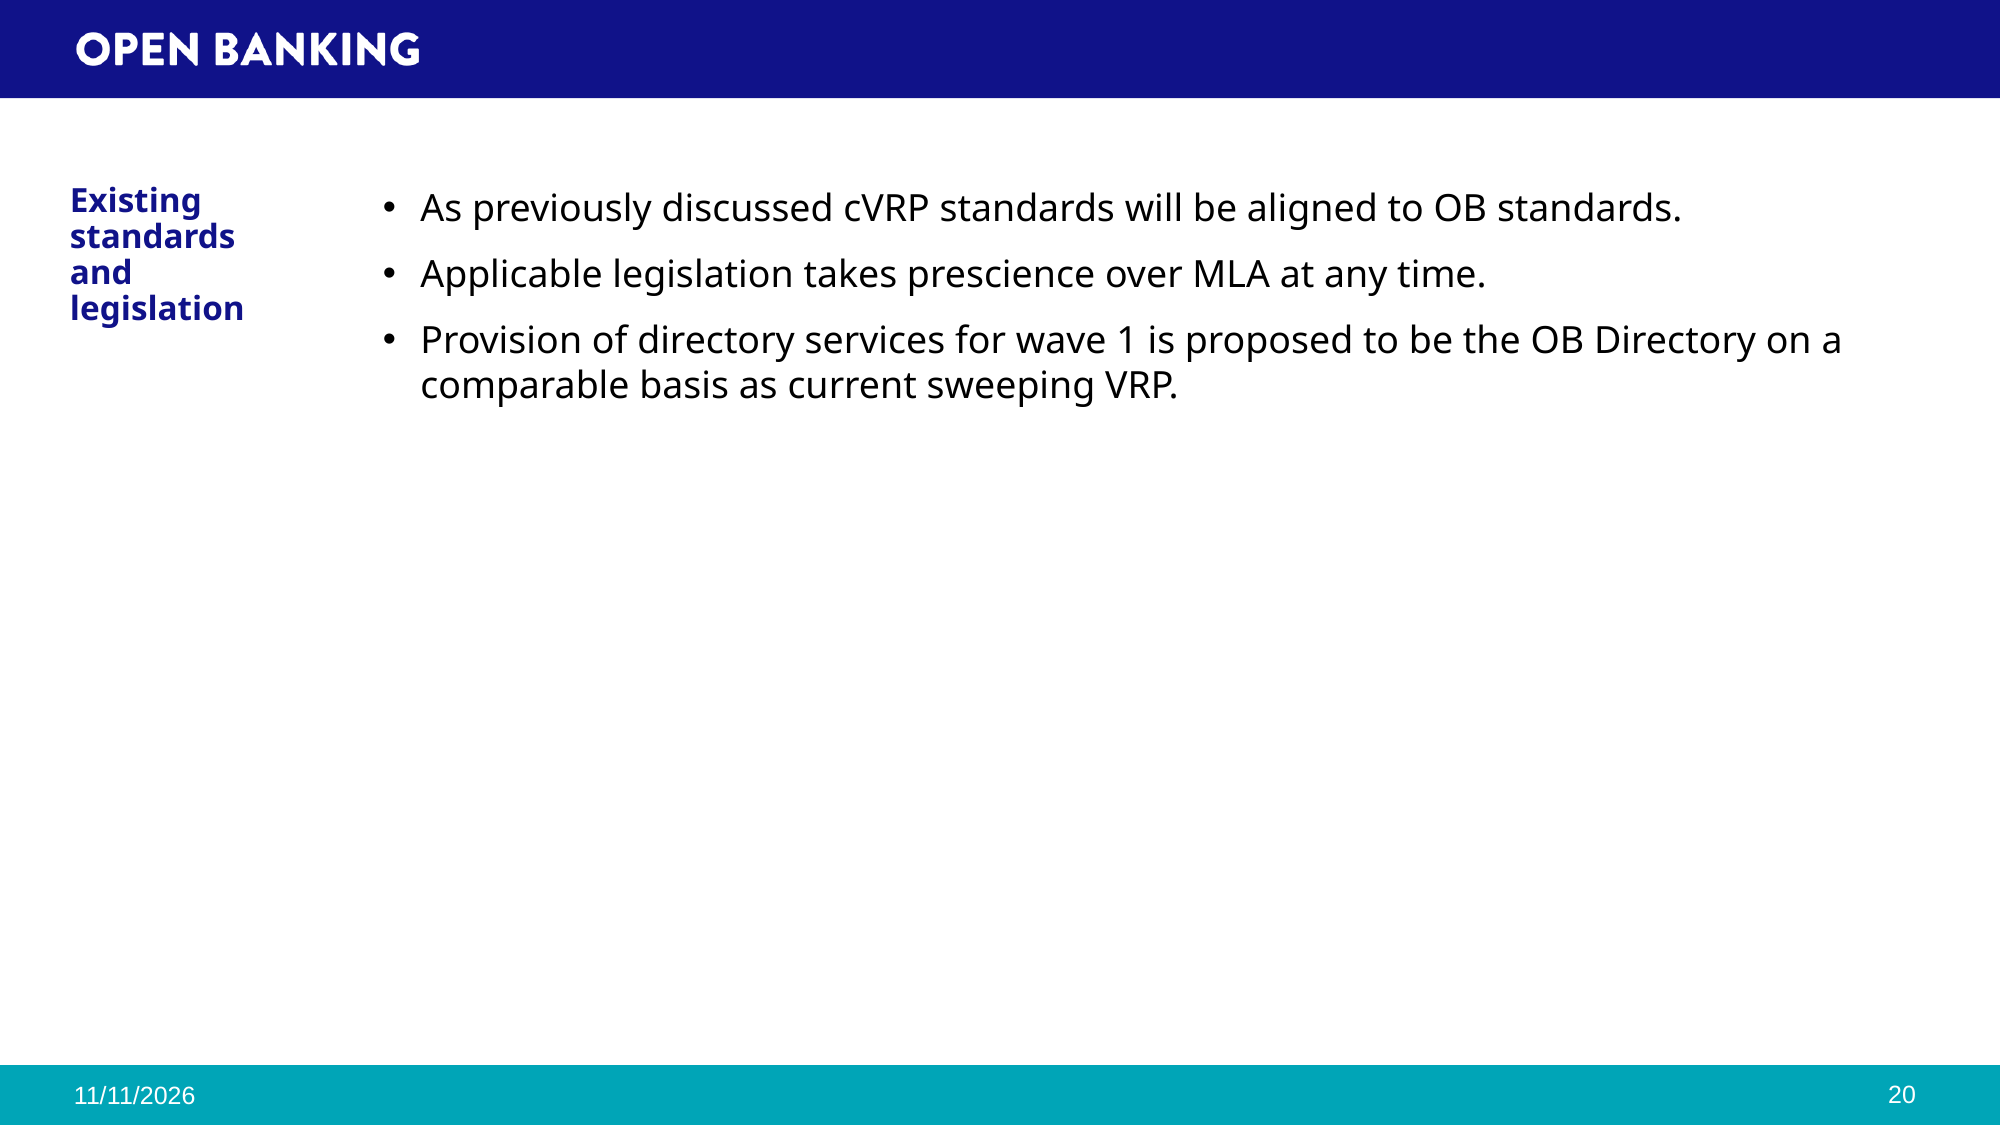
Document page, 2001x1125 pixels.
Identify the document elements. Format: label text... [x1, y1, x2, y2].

picture [43, 0, 452, 99]
list As previously discussed cVRP standards will be aligned to OB standards. Applicable legislation takes prescience over MLA at any time. Provision of directory services for wave 1 is proposed to be the OB Directory on a comparable basis as current sweeping VRP. [367, 176, 1925, 1017]
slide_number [59, 1065, 509, 1125]
title Existing standards and legislation [54, 176, 313, 453]
footer [662, 1064, 1338, 1124]
slide_number 20 [1412, 1064, 1932, 1124]
